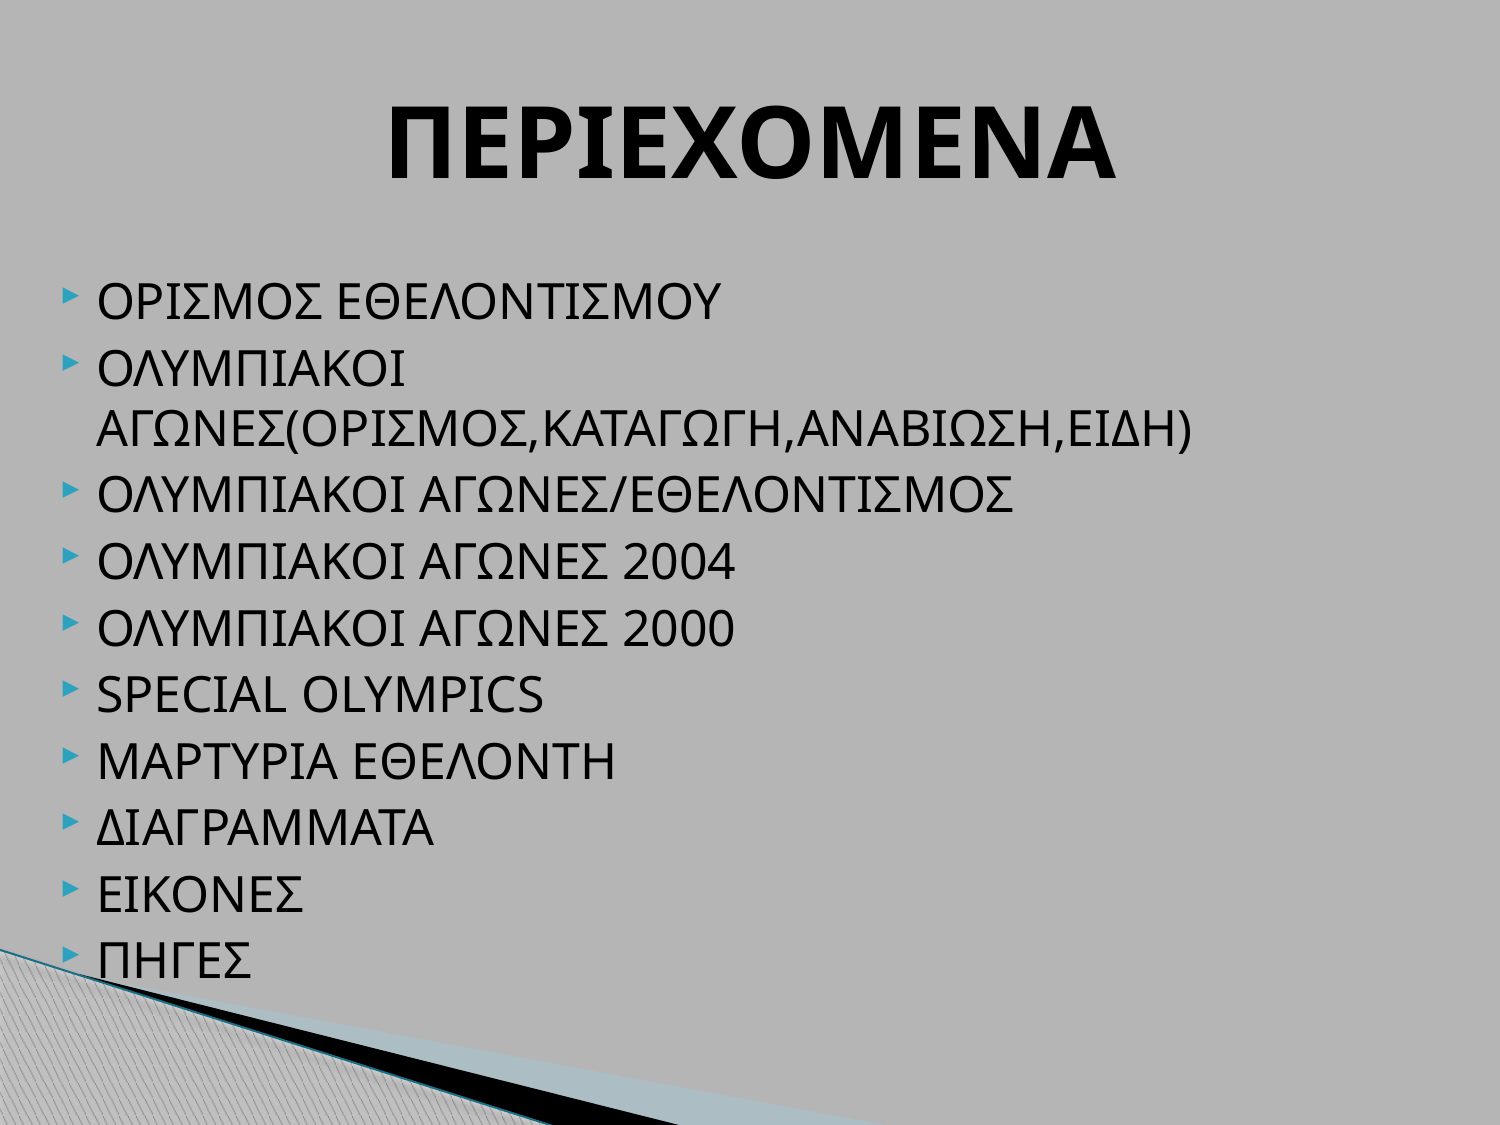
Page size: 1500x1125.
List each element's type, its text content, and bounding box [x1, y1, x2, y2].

title ΠΕΡΙΕΧΟΜΕΝΑ [75, 45, 1425, 233]
list ΟΡΙΣΜΟΣ ΕΘΕΛΟΝΤΙΣΜΟΥ ΟΛΥΜΠΙΑΚΟΙ ΑΓΩΝΕΣ(ΟΡΙΣΜΟΣ,ΚΑΤΑΓΩΓΗ,ΑΝΑΒΙΩΣΗ,ΕΙΔΗ) ΟΛΥΜΠΙΑΚΟΙ ΑΓΩΝΕΣ/ΕΘΕΛΟΝΤΙΣΜΟΣ ΟΛΥΜΠΙΑΚΟΙ ΑΓΩΝΕΣ 2004 ΟΛΥΜΠΙΑΚΟΙ ΑΓΩΝΕΣ 2000 SPECIAL OLYMPICS ΜΑΡΤΥΡΙA ΕΘΕΛΟΝTH ΔΙΑΓΡΑΜΜΑΤΑ ΕΙΚΟΝΕΣ ΠΗΓΕΣ [29, 262, 1500, 1005]
